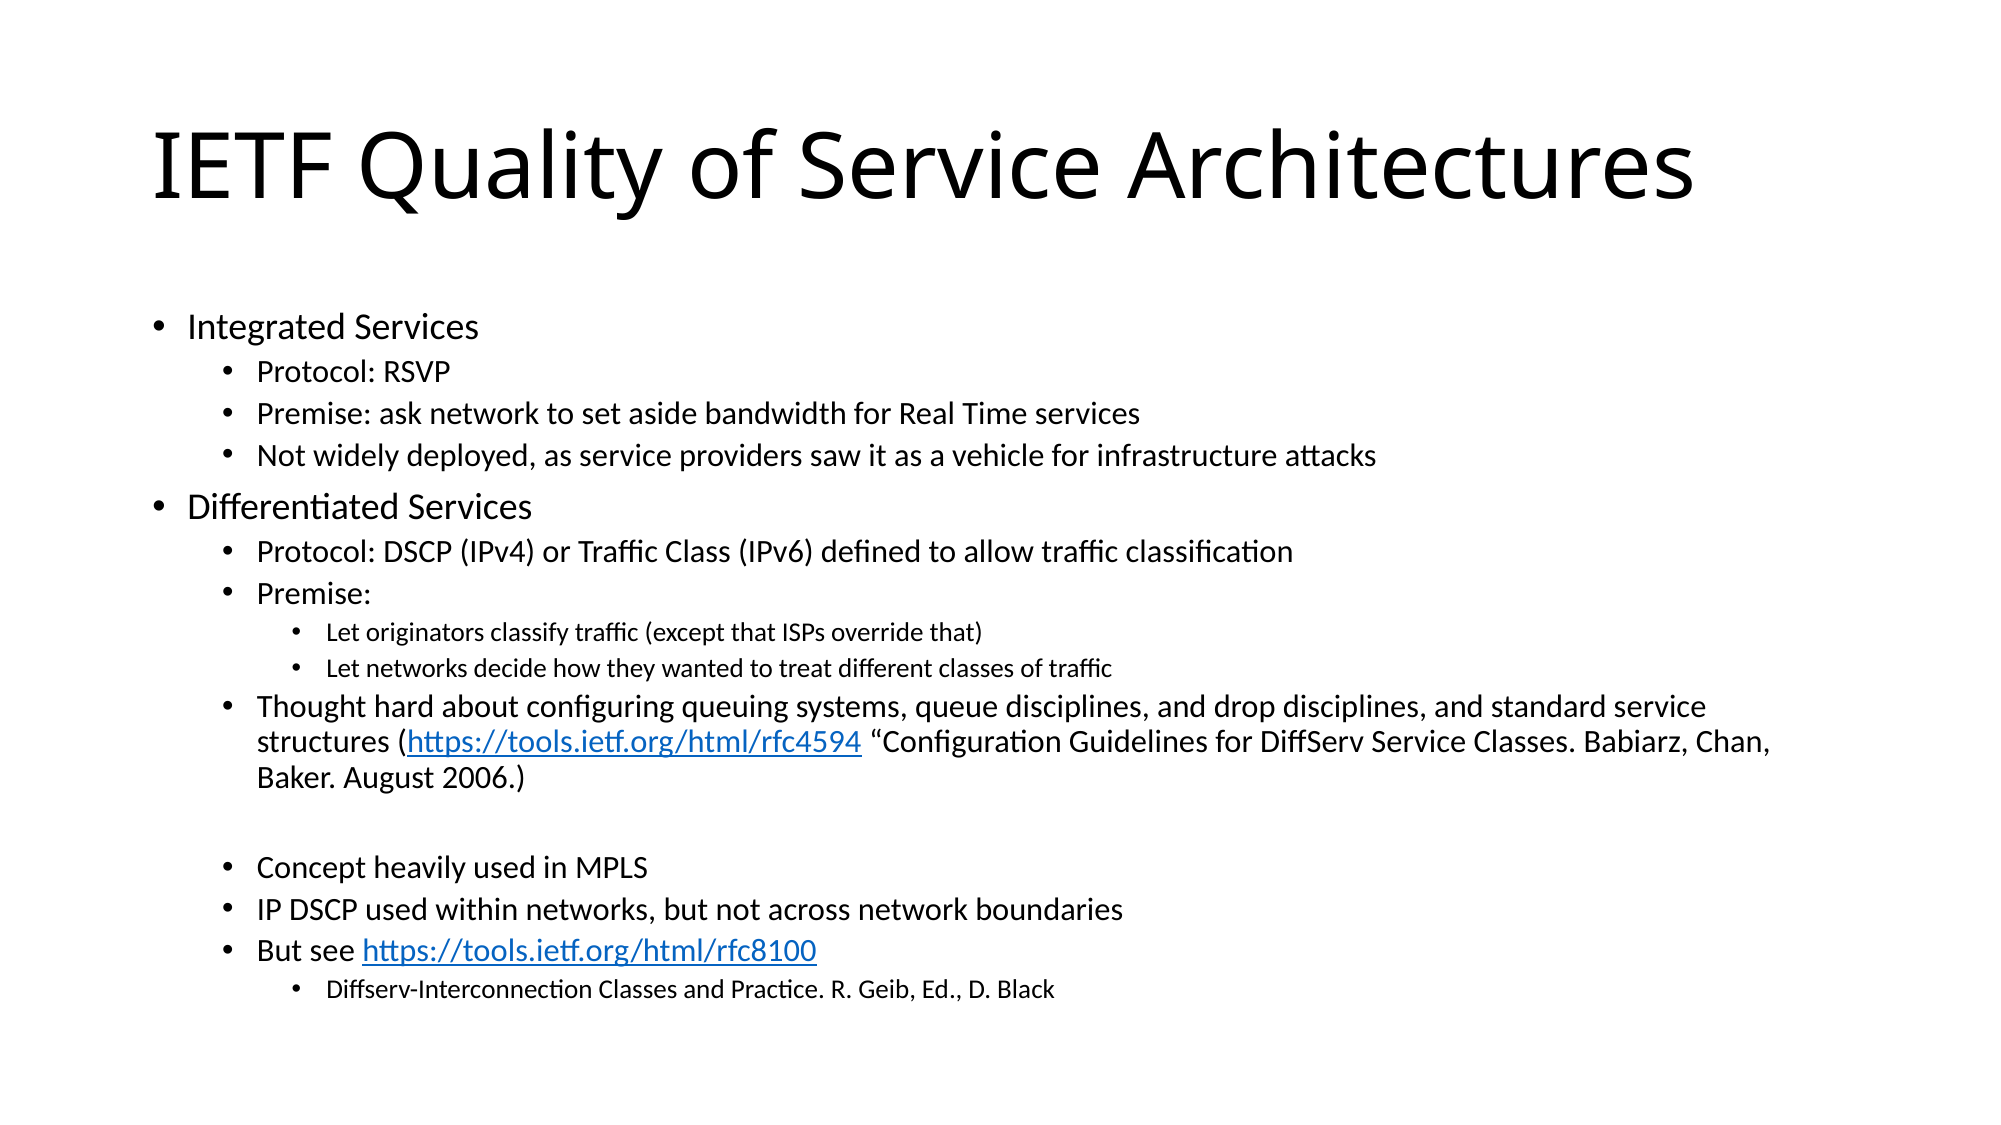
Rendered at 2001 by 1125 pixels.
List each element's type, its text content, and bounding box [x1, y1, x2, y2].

list Integrated Services Protocol: RSVP Premise: ask network to set aside bandwidth for Real Time services Not widely deployed, as service providers saw it as a vehicle for infrastructure attacks Differentiated Services Protocol: DSCP (IPv4) or Traffic Class (IPv6) defined to allow traffic classification Premise: Let originators classify traffic (except that ISPs override that) Let networks decide how they wanted to treat different classes of traffic Thought hard about configuring queuing systems, queue disciplines, and drop disciplines, and standard service structures (https://tools.ietf.org/html/rfc4594 “Configuration Guidelines for DiffServ Service Classes. Babiarz, Chan, Baker. August 2006.) Concept heavily used in MPLS IP DSCP used within networks, but not across network boundaries But see https://tools.ietf.org/html/rfc8100 Diffserv-Interconnection Classes and Practice. R. Geib, Ed., D. Black [137, 299, 1863, 1014]
title IETF Quality of Service Architectures [137, 59, 1863, 278]
